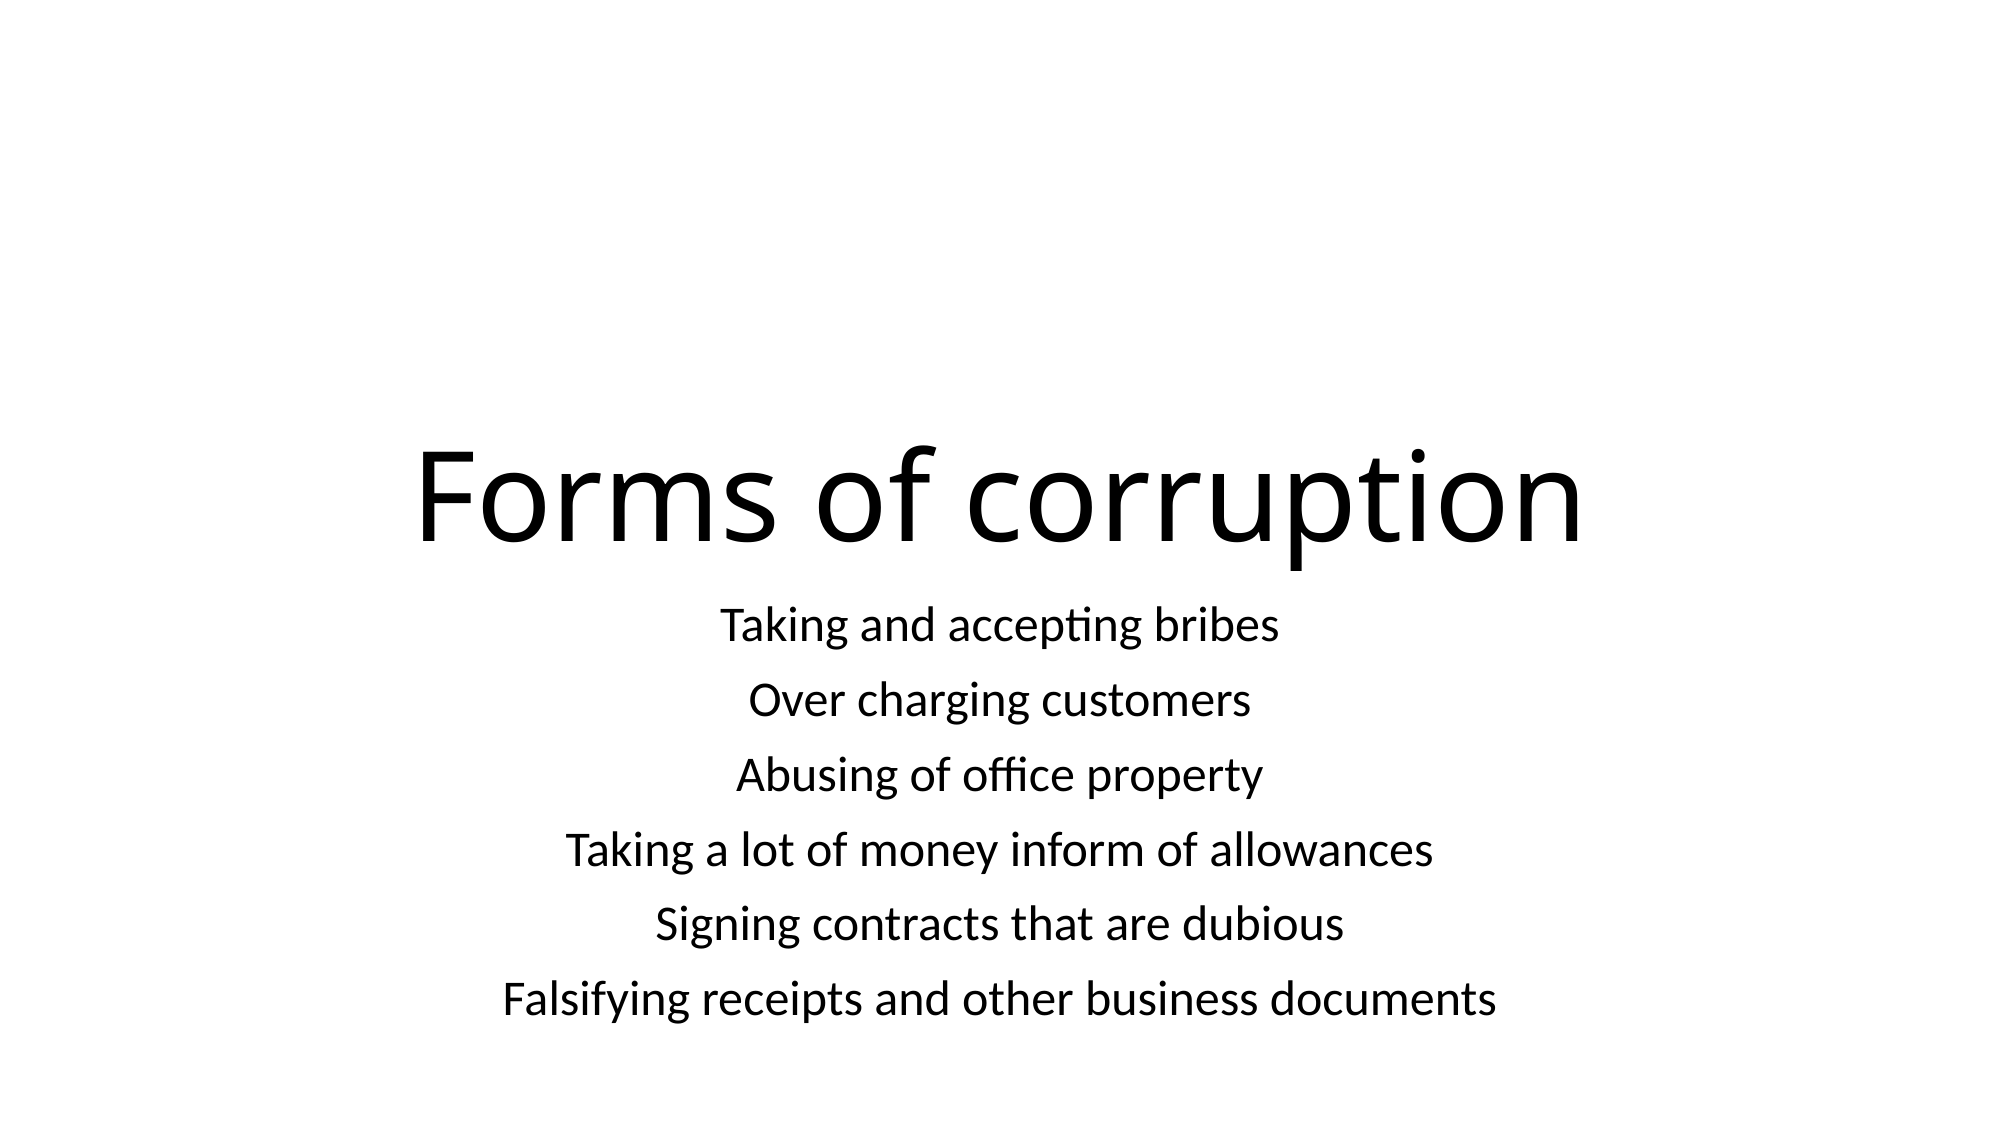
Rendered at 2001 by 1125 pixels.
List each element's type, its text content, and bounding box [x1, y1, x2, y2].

title Forms of corruption [249, 184, 1750, 576]
subtitle Taking and accepting bribes Over charging customers Abusing of office property Taking a lot of money inform of allowances Signing contracts that are dubious Falsifying receipts and other business documents [249, 590, 1750, 1048]
